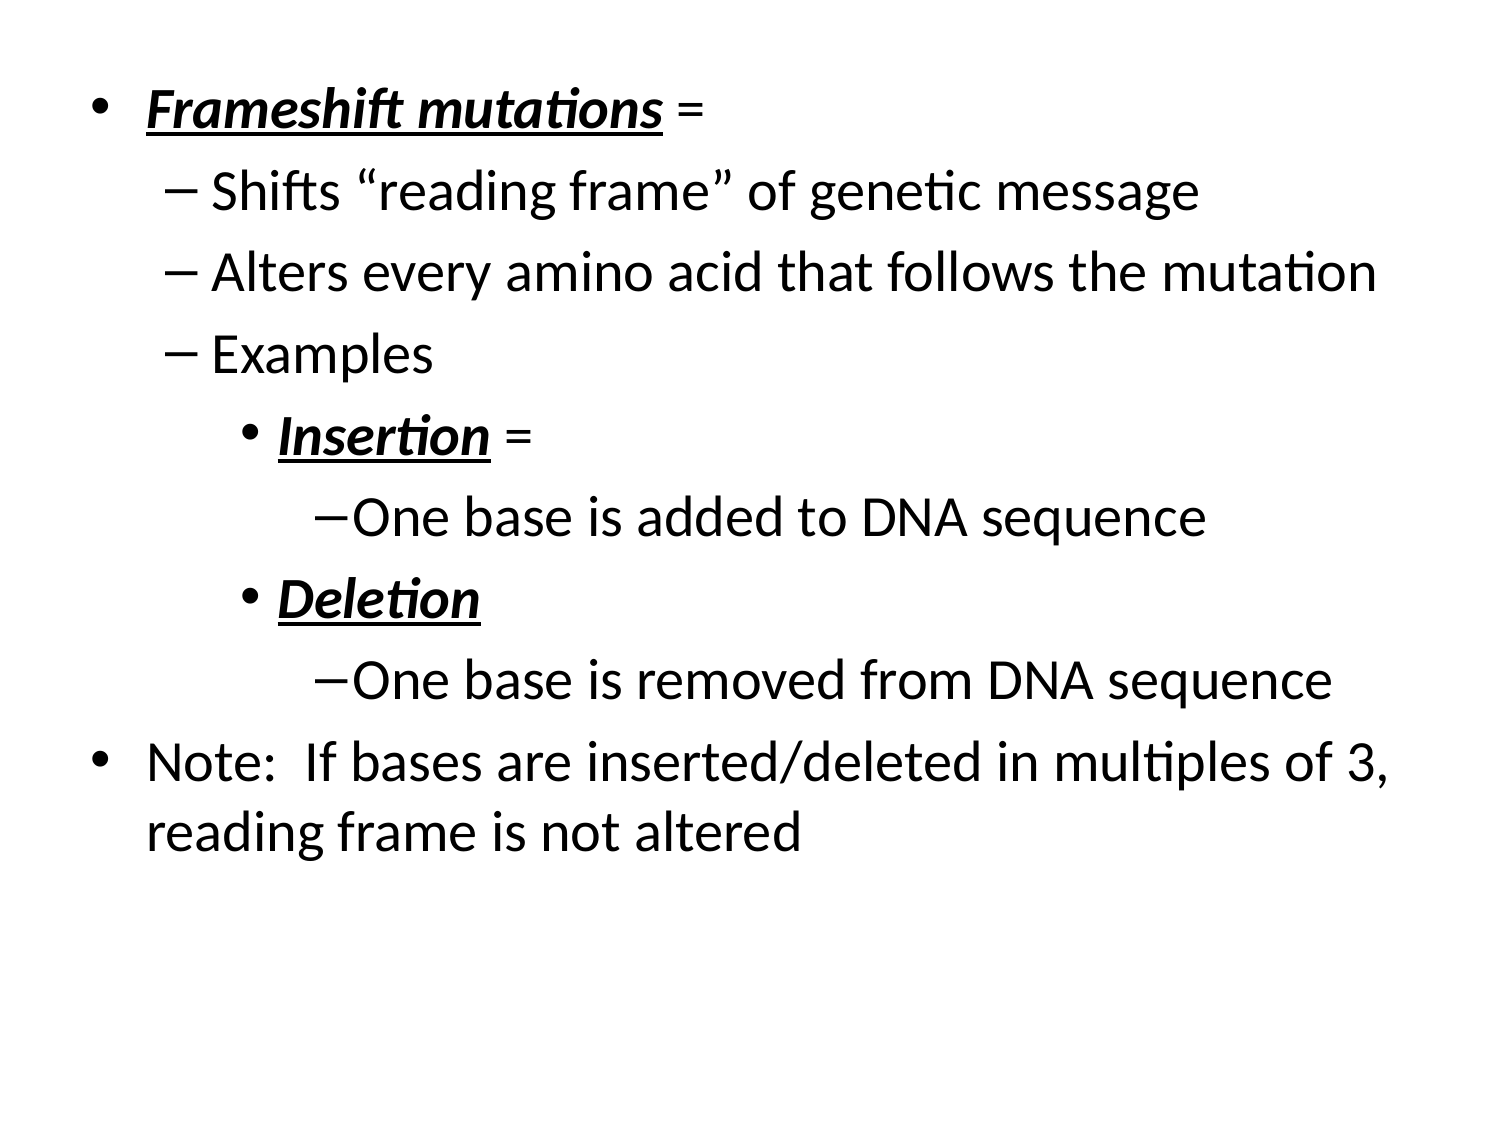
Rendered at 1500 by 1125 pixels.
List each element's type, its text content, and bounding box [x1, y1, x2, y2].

list Frameshift mutations = Shifts “reading frame” of genetic message Alters every amino acid that follows the mutation Examples Insertion = One base is added to DNA sequence Deletion One base is removed from DNA sequence Note: If bases are inserted/deleted in multiples of 3, reading frame is not altered [75, 62, 1425, 1005]
